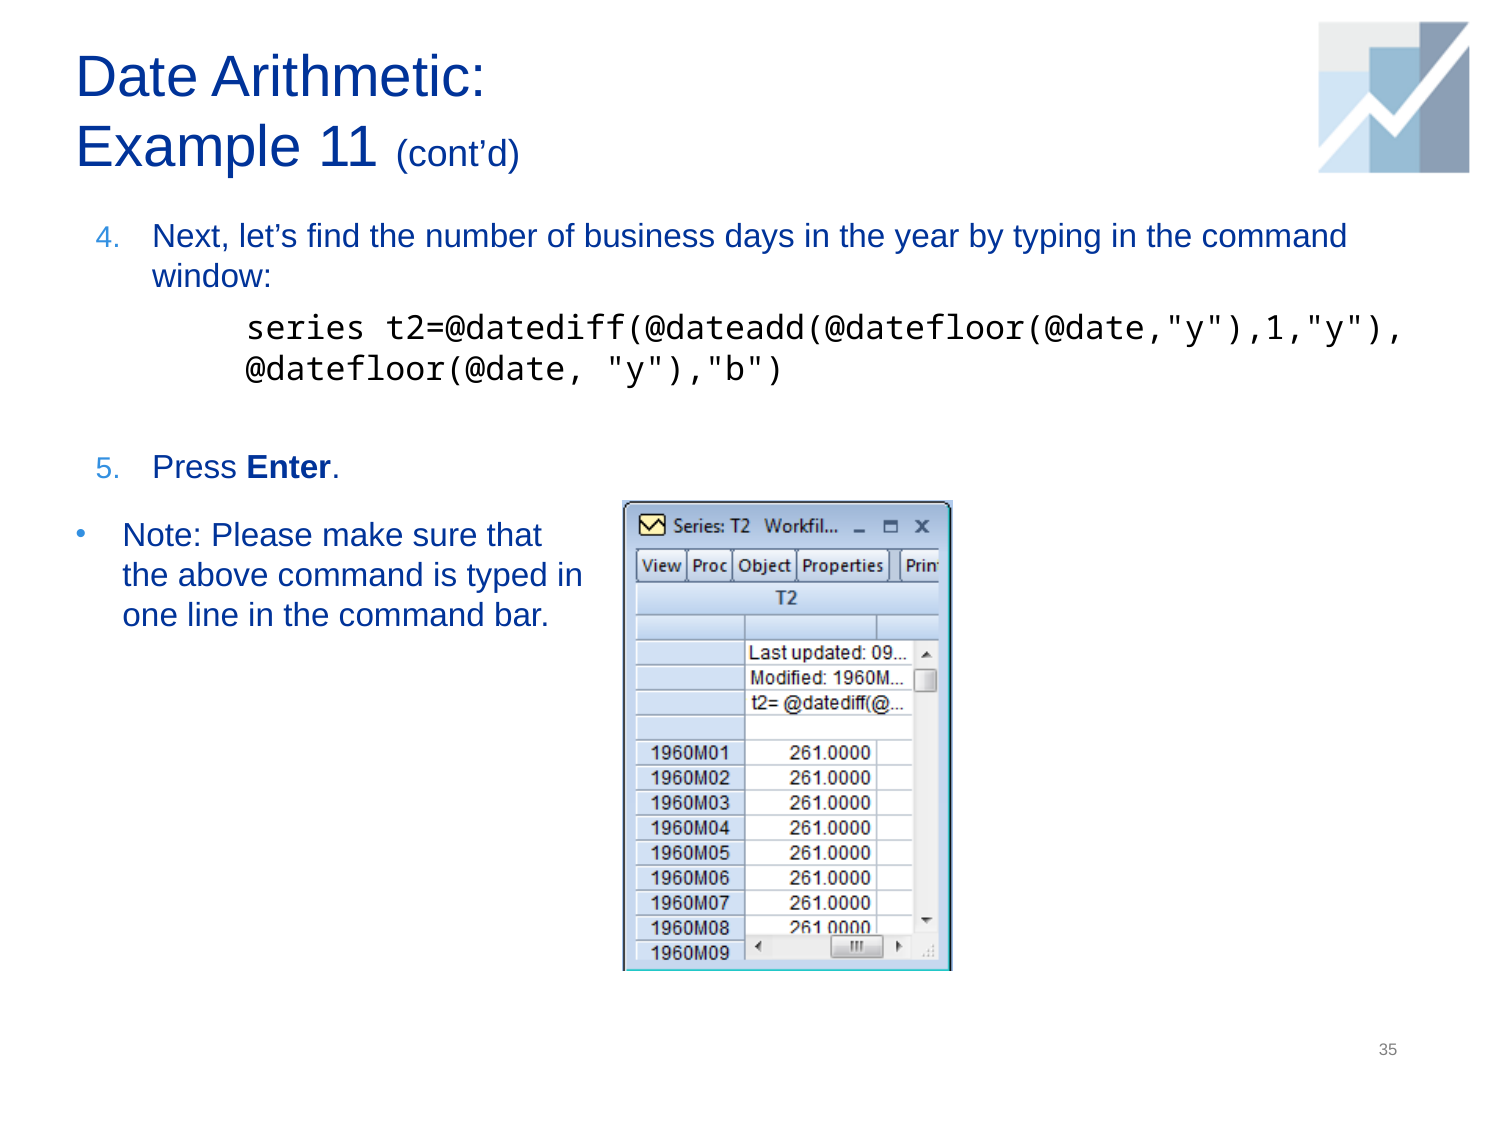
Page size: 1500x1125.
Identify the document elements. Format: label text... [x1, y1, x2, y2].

text_box Next, let’s find the number of business days in the year by typing in the command window: series t2=@datediff(@dateadd(@datefloor(@date,"y"),1,"y"), @datefloor(@date, "y"),"b") Press Enter. [80, 206, 1432, 501]
picture [1300, 11, 1479, 181]
slide_number 35 [1262, 1015, 1413, 1067]
text_box Date Arithmetic: Example 11 (cont’d) [60, 0, 1295, 186]
picture [622, 500, 953, 971]
text_box Note: Please make sure that the above command is typed in one line in the command bar. [60, 444, 608, 686]
